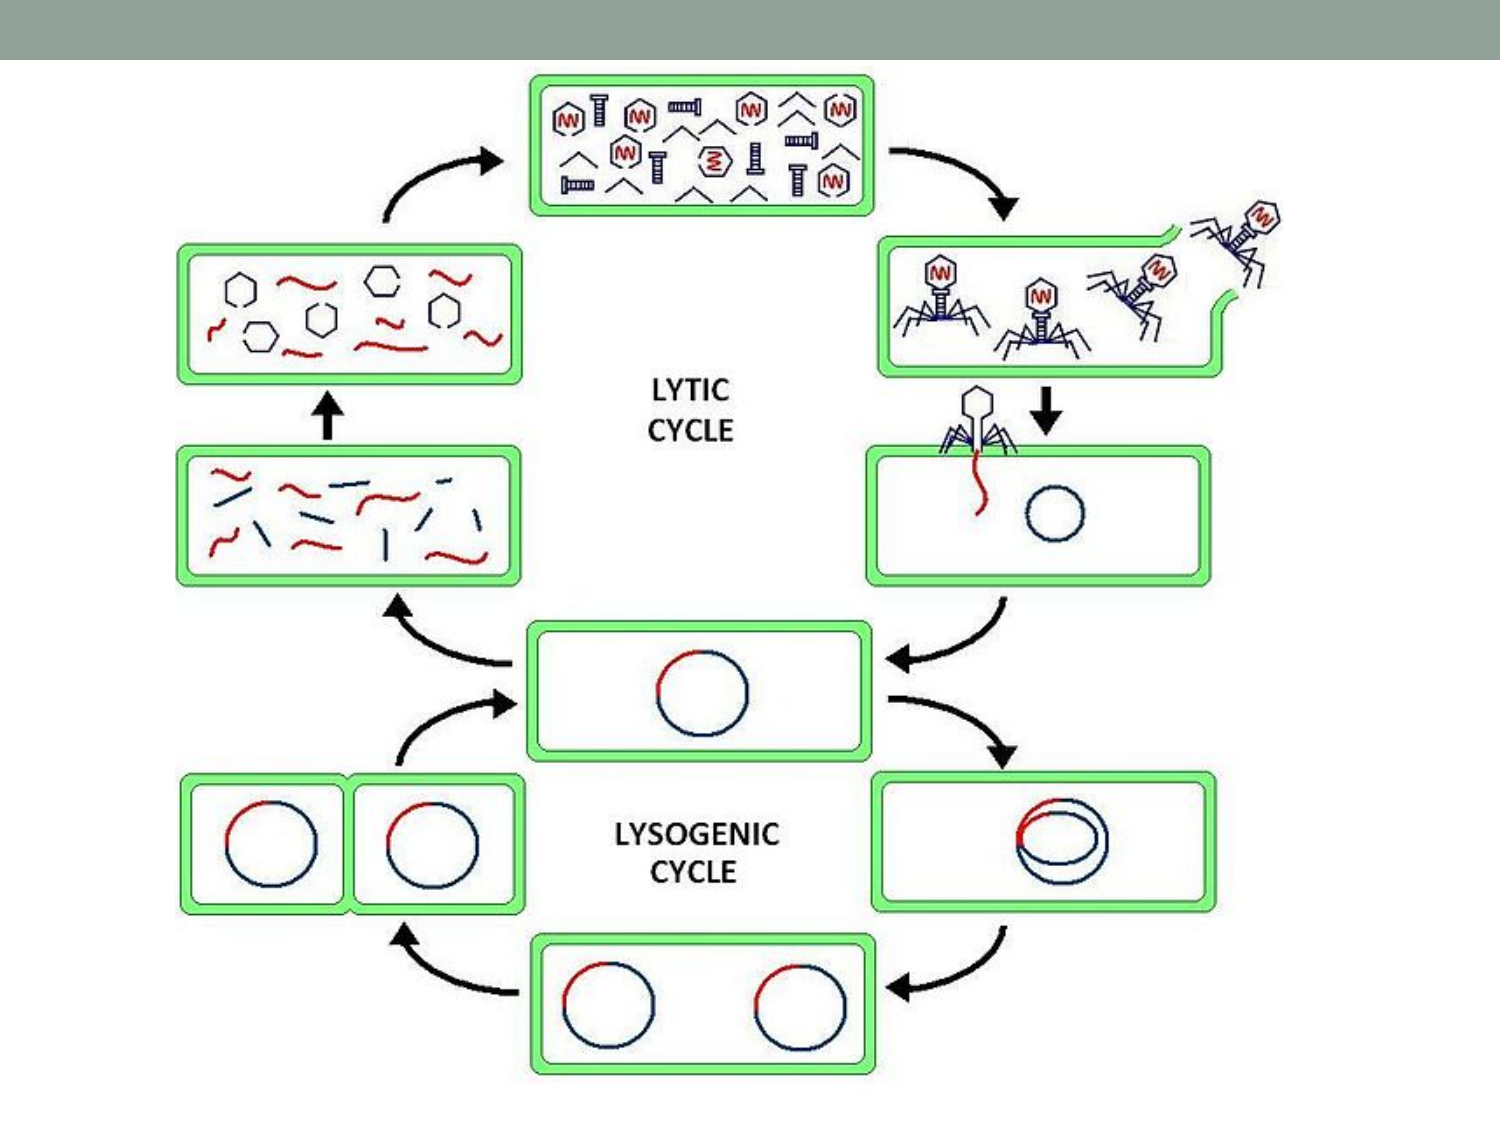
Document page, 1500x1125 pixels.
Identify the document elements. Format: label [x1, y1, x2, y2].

picture [175, 66, 1284, 1096]
